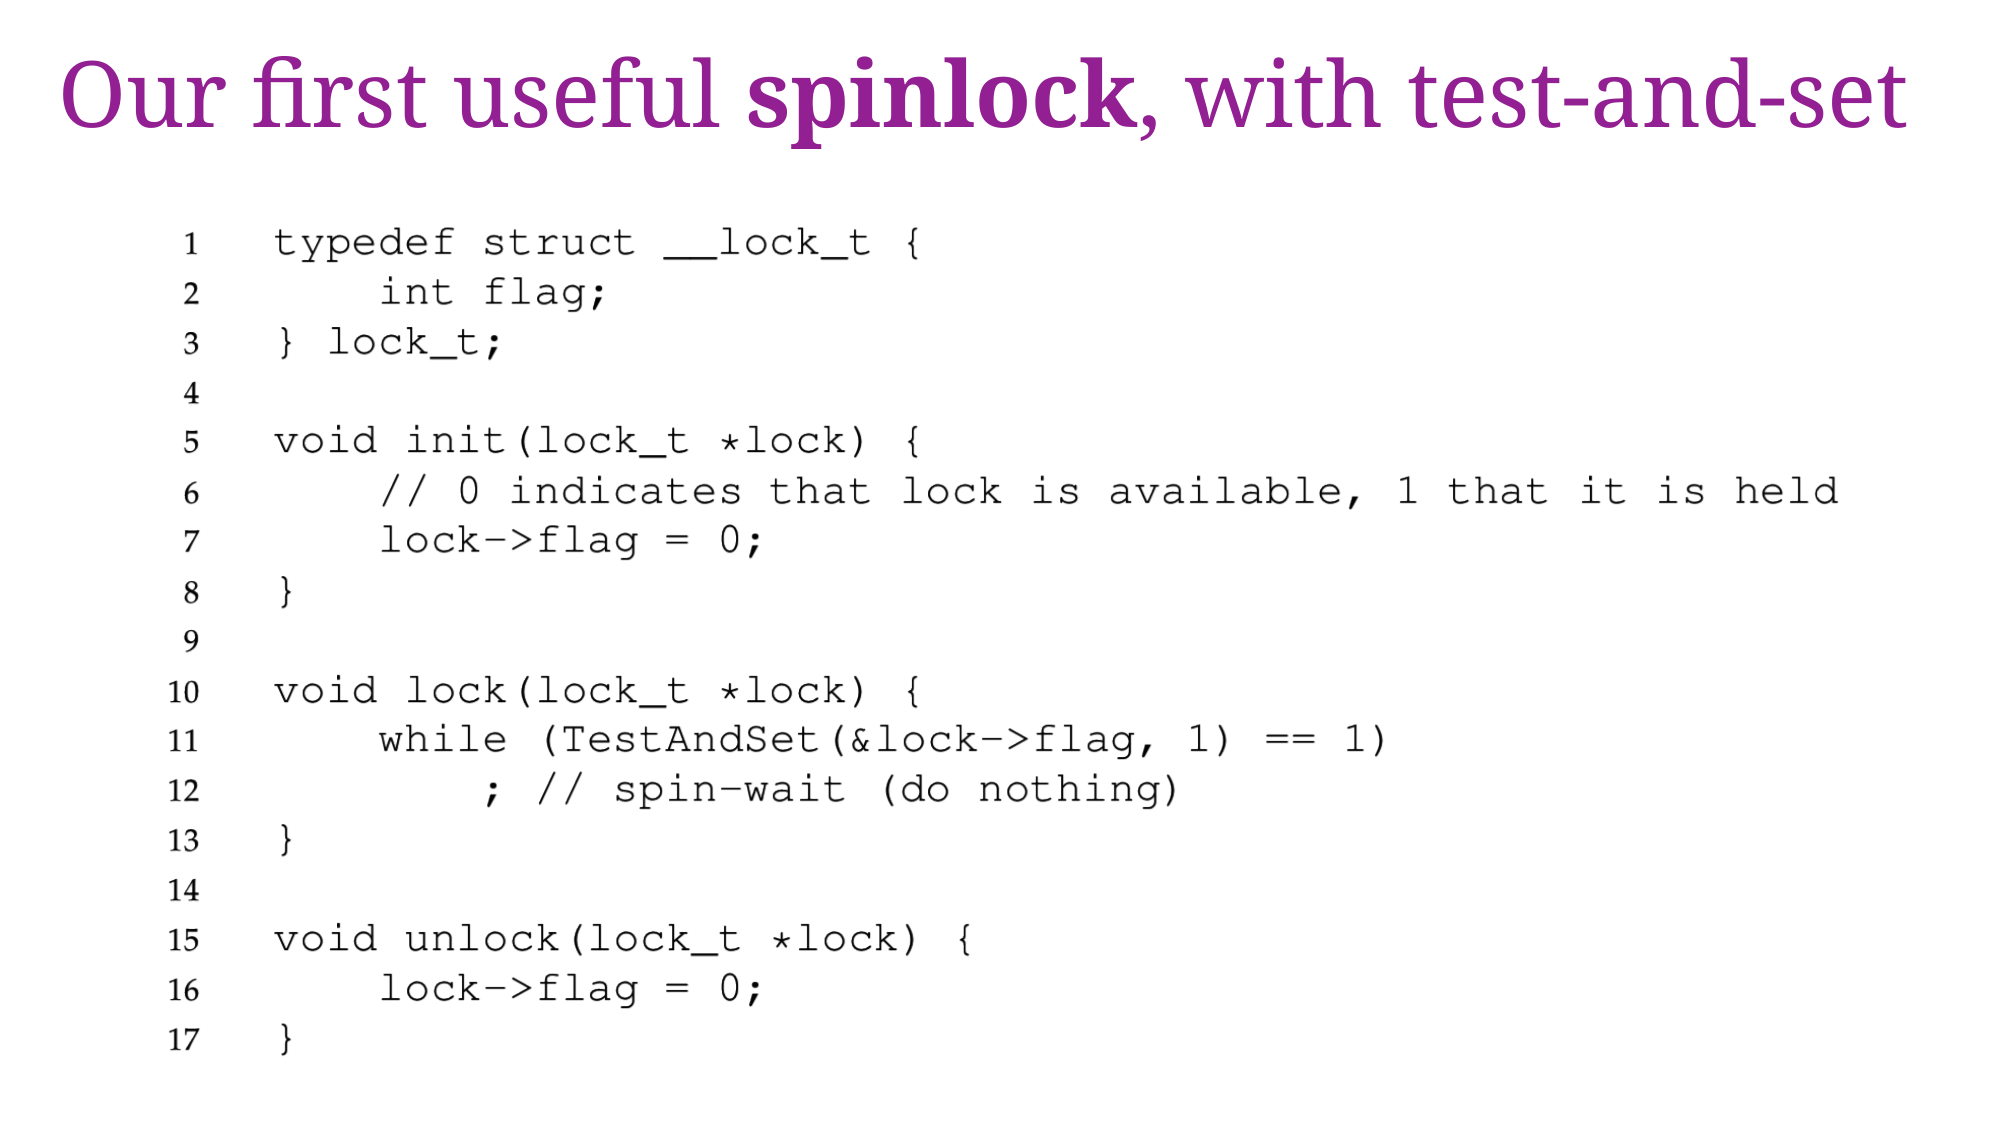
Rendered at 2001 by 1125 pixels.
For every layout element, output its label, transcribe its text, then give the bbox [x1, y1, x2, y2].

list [140, 208, 1855, 1066]
title Our first useful spinlock, with test-and-set [43, 25, 1953, 171]
